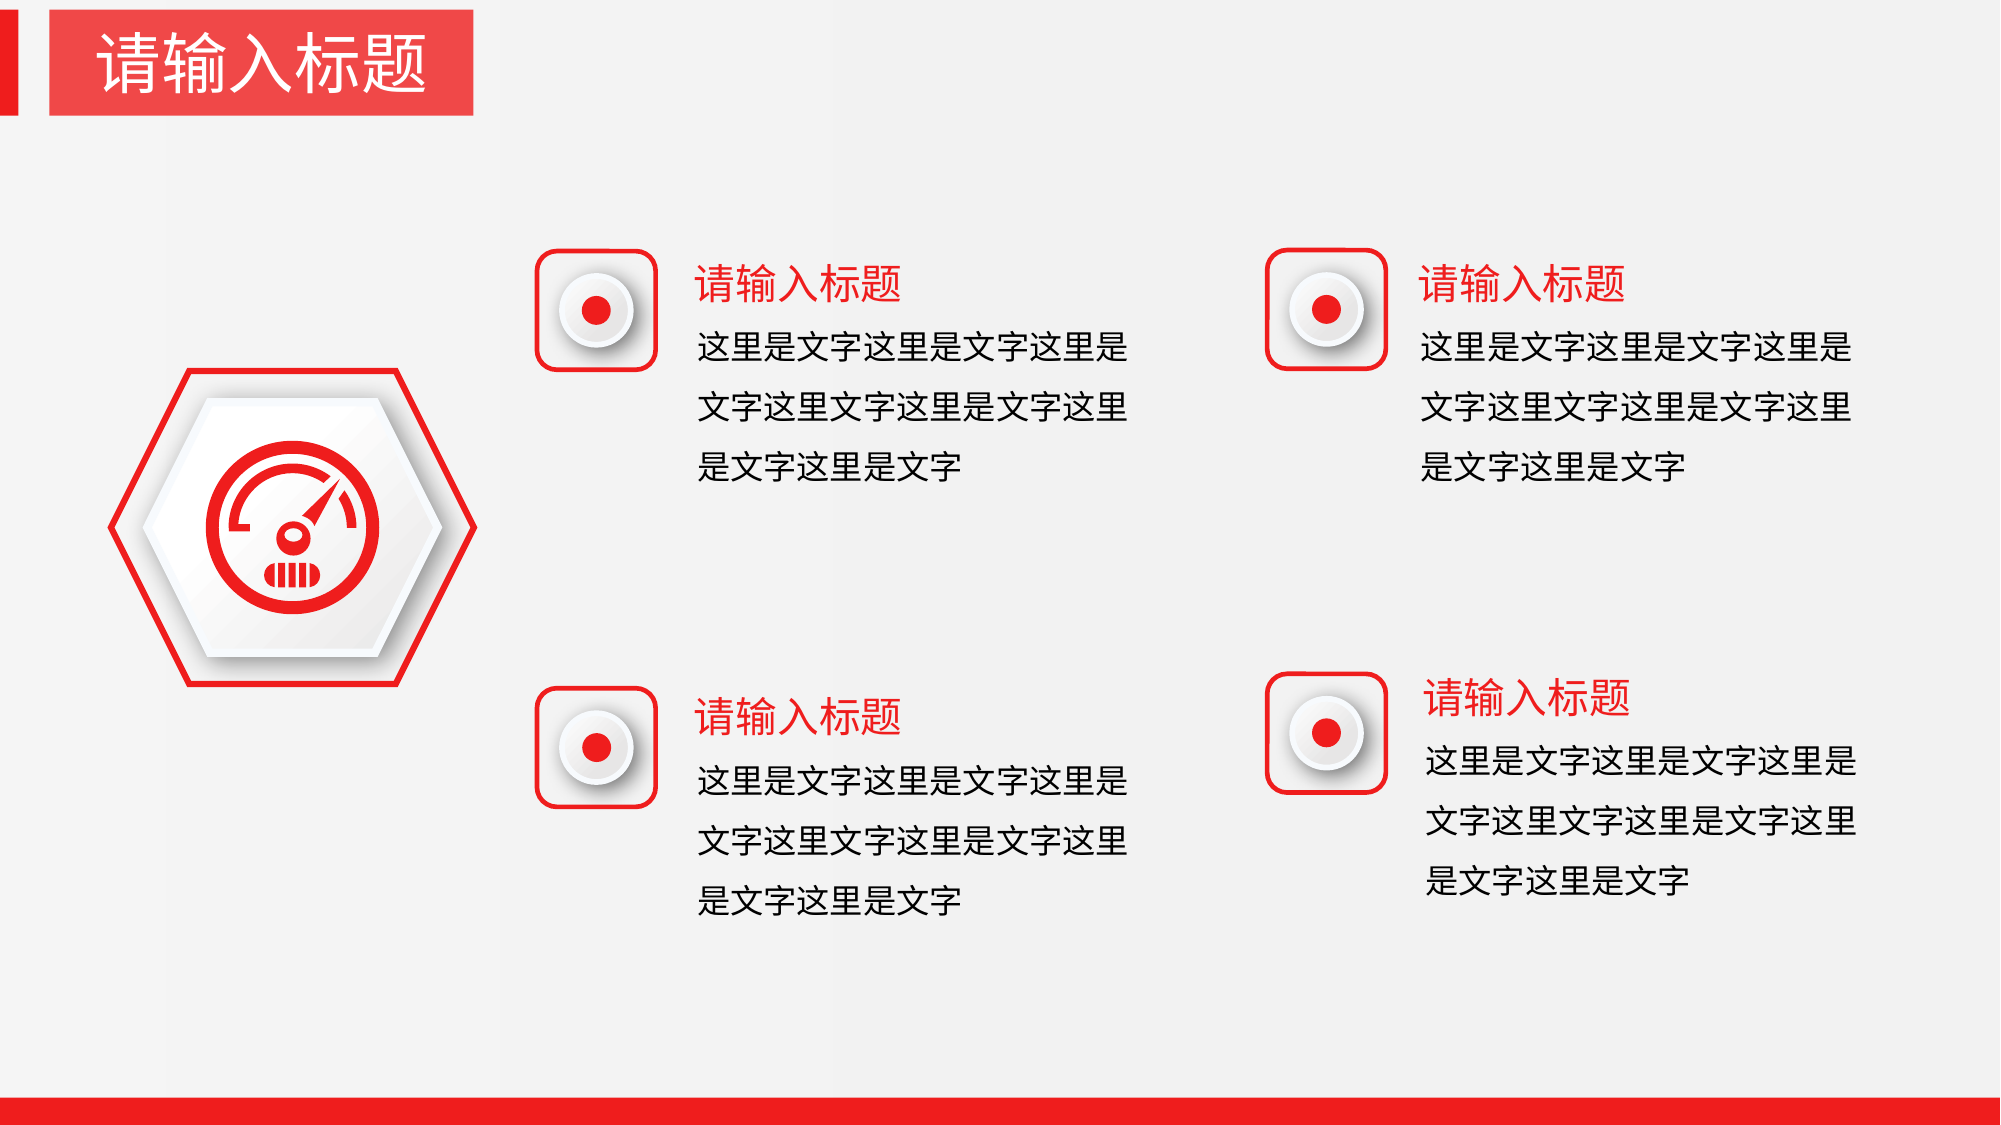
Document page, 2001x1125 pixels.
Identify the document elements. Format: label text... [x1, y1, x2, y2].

text_box 这里是文字这里是文字这里是文字这里文字这里是文字这里是文字这里是文字 [682, 732, 1155, 928]
text_box [535, 250, 657, 371]
text_box [1266, 672, 1387, 794]
text_box 这里是文字这里是文字这里是文字这里文字这里是文字这里是文字这里是文字 [1410, 713, 1883, 908]
text_box 请输入标题 [1407, 664, 1646, 729]
text_box 请输入标题 [1402, 250, 1642, 315]
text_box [110, 370, 474, 684]
text_box [581, 732, 613, 764]
text_box [1310, 293, 1343, 325]
text_box 这里是文字这里是文字这里是文字这里文字这里是文字这里是文字这里是文字 [682, 299, 1155, 494]
text_box [1266, 249, 1387, 370]
text_box 请输入标题 [679, 683, 918, 749]
text_box [1310, 717, 1343, 749]
text_box [48, 9, 474, 117]
text_box [535, 687, 657, 808]
text_box 这里是文字这里是文字这里是文字这里文字这里是文字这里是文字这里是文字 [1406, 299, 1879, 494]
text_box [0, 9, 19, 117]
text_box 请输入标题 [79, 14, 443, 110]
text_box 请输入标题 [679, 250, 918, 315]
text_box [0, 1097, 2000, 1125]
text_box [580, 294, 612, 326]
